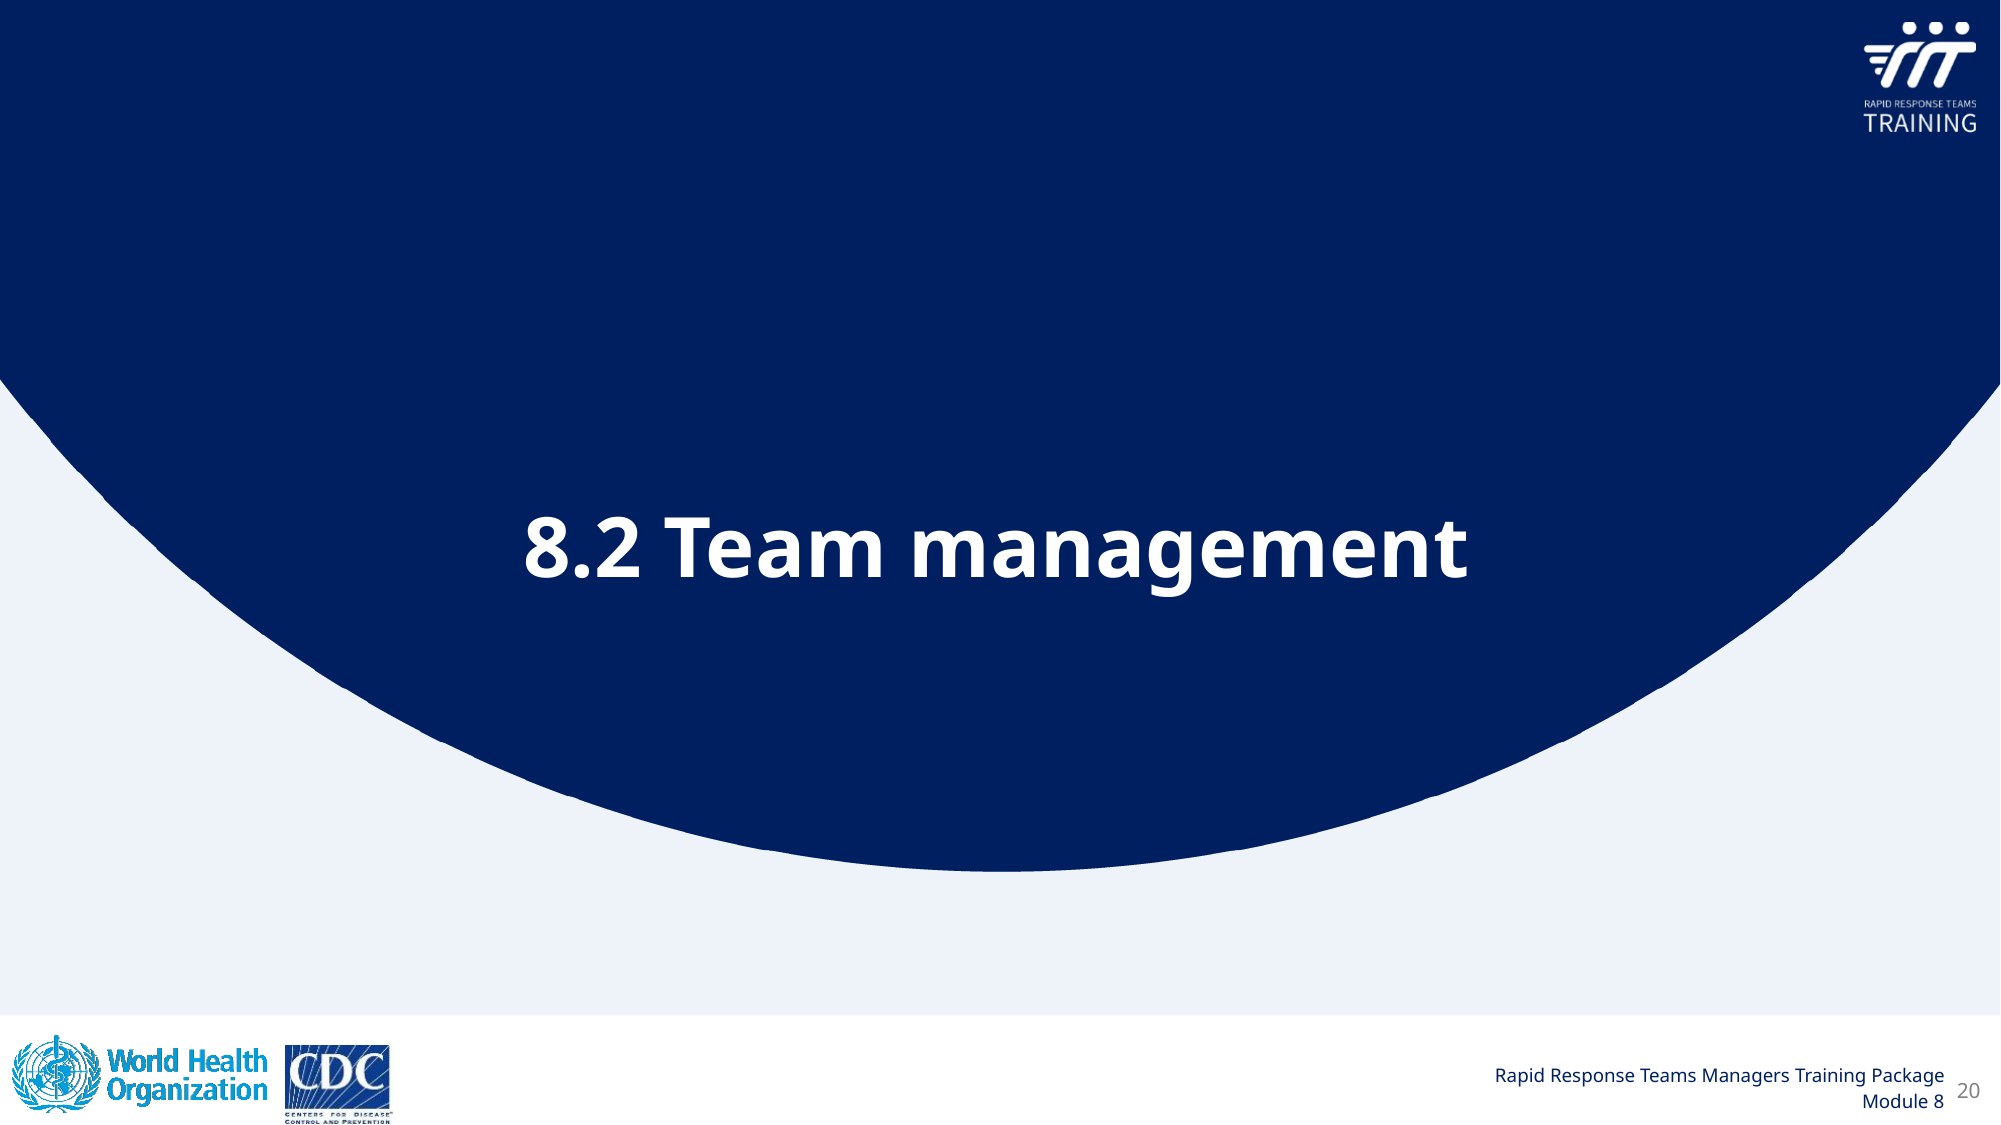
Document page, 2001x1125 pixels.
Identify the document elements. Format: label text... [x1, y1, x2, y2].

picture [43, 1088, 54, 1094]
picture [12, 1084, 46, 1113]
picture [34, 1058, 41, 1077]
picture [28, 1054, 36, 1077]
picture [38, 1044, 53, 1052]
picture [285, 1045, 393, 1124]
picture [46, 1056, 54, 1061]
picture [12, 1035, 53, 1067]
picture [0, 0, 2001, 904]
picture [36, 1035, 267, 1113]
slide_number 20 [1937, 1070, 2000, 1124]
picture [38, 1092, 54, 1100]
picture [50, 1109, 62, 1113]
text_box 8.2 Team management [508, 476, 1485, 602]
